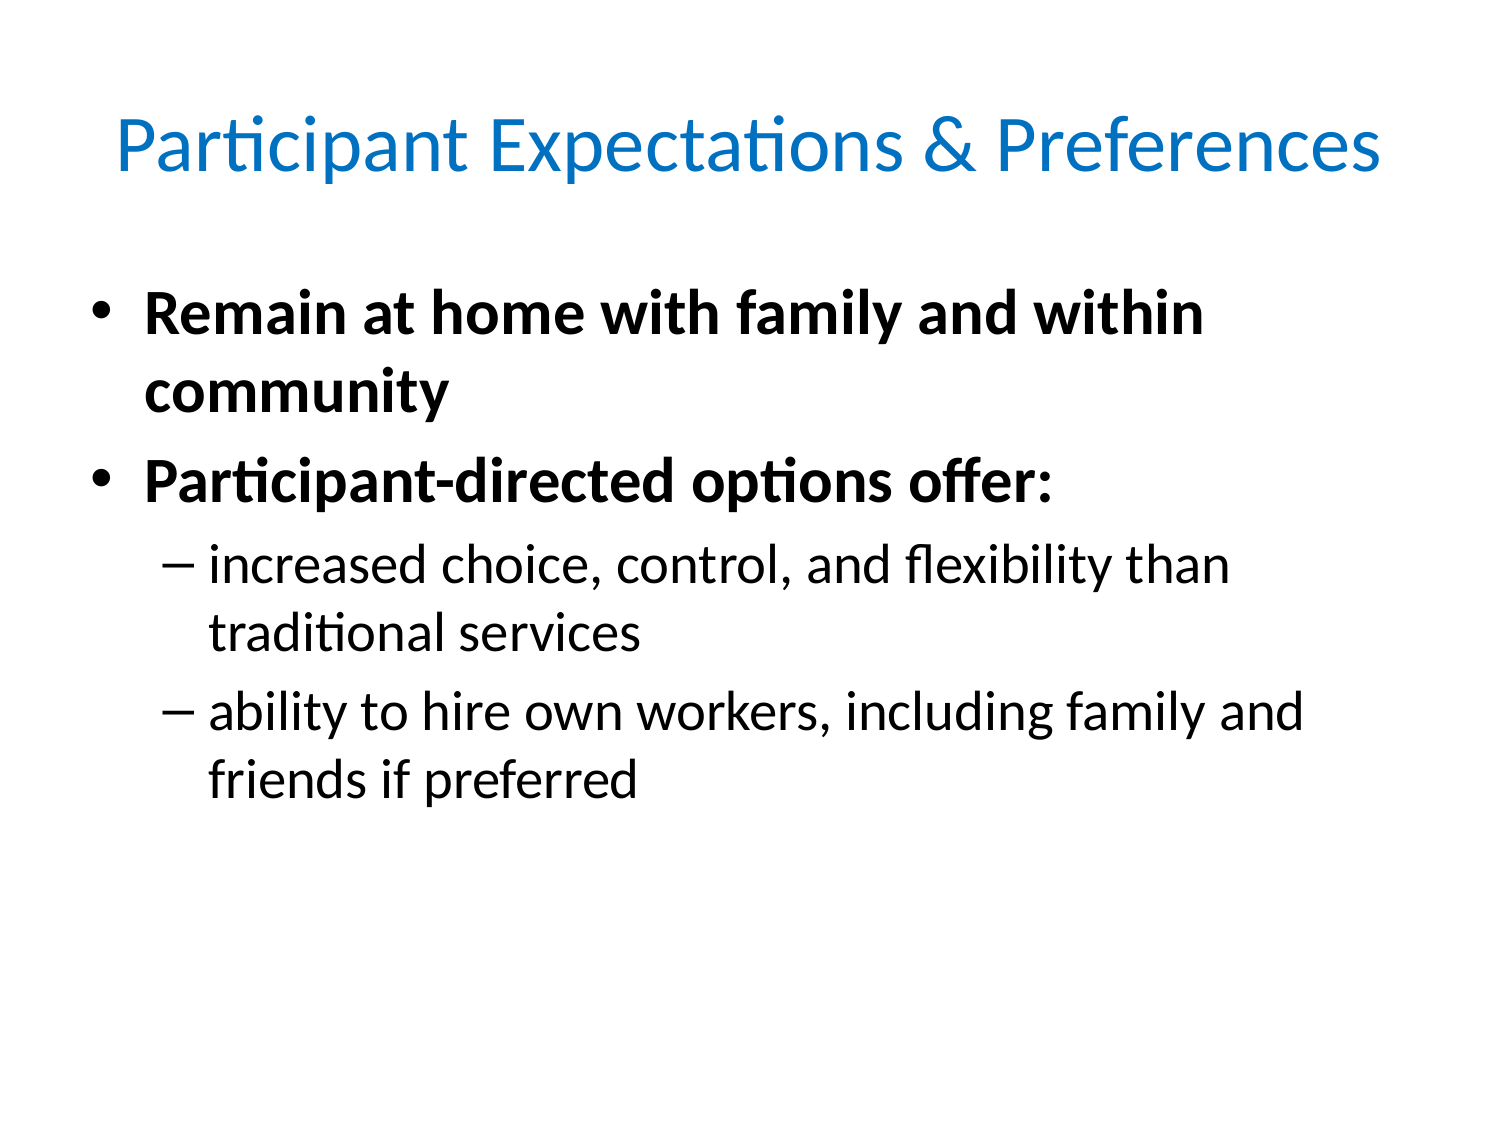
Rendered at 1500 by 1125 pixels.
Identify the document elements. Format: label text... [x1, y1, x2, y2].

title Participant Expectations & Preferences [75, 45, 1425, 233]
list Remain at home with family and within community Participant-directed options offer: increased choice, control, and flexibility than traditional services ability to hire own workers, including family and friends if preferred [75, 262, 1425, 1005]
